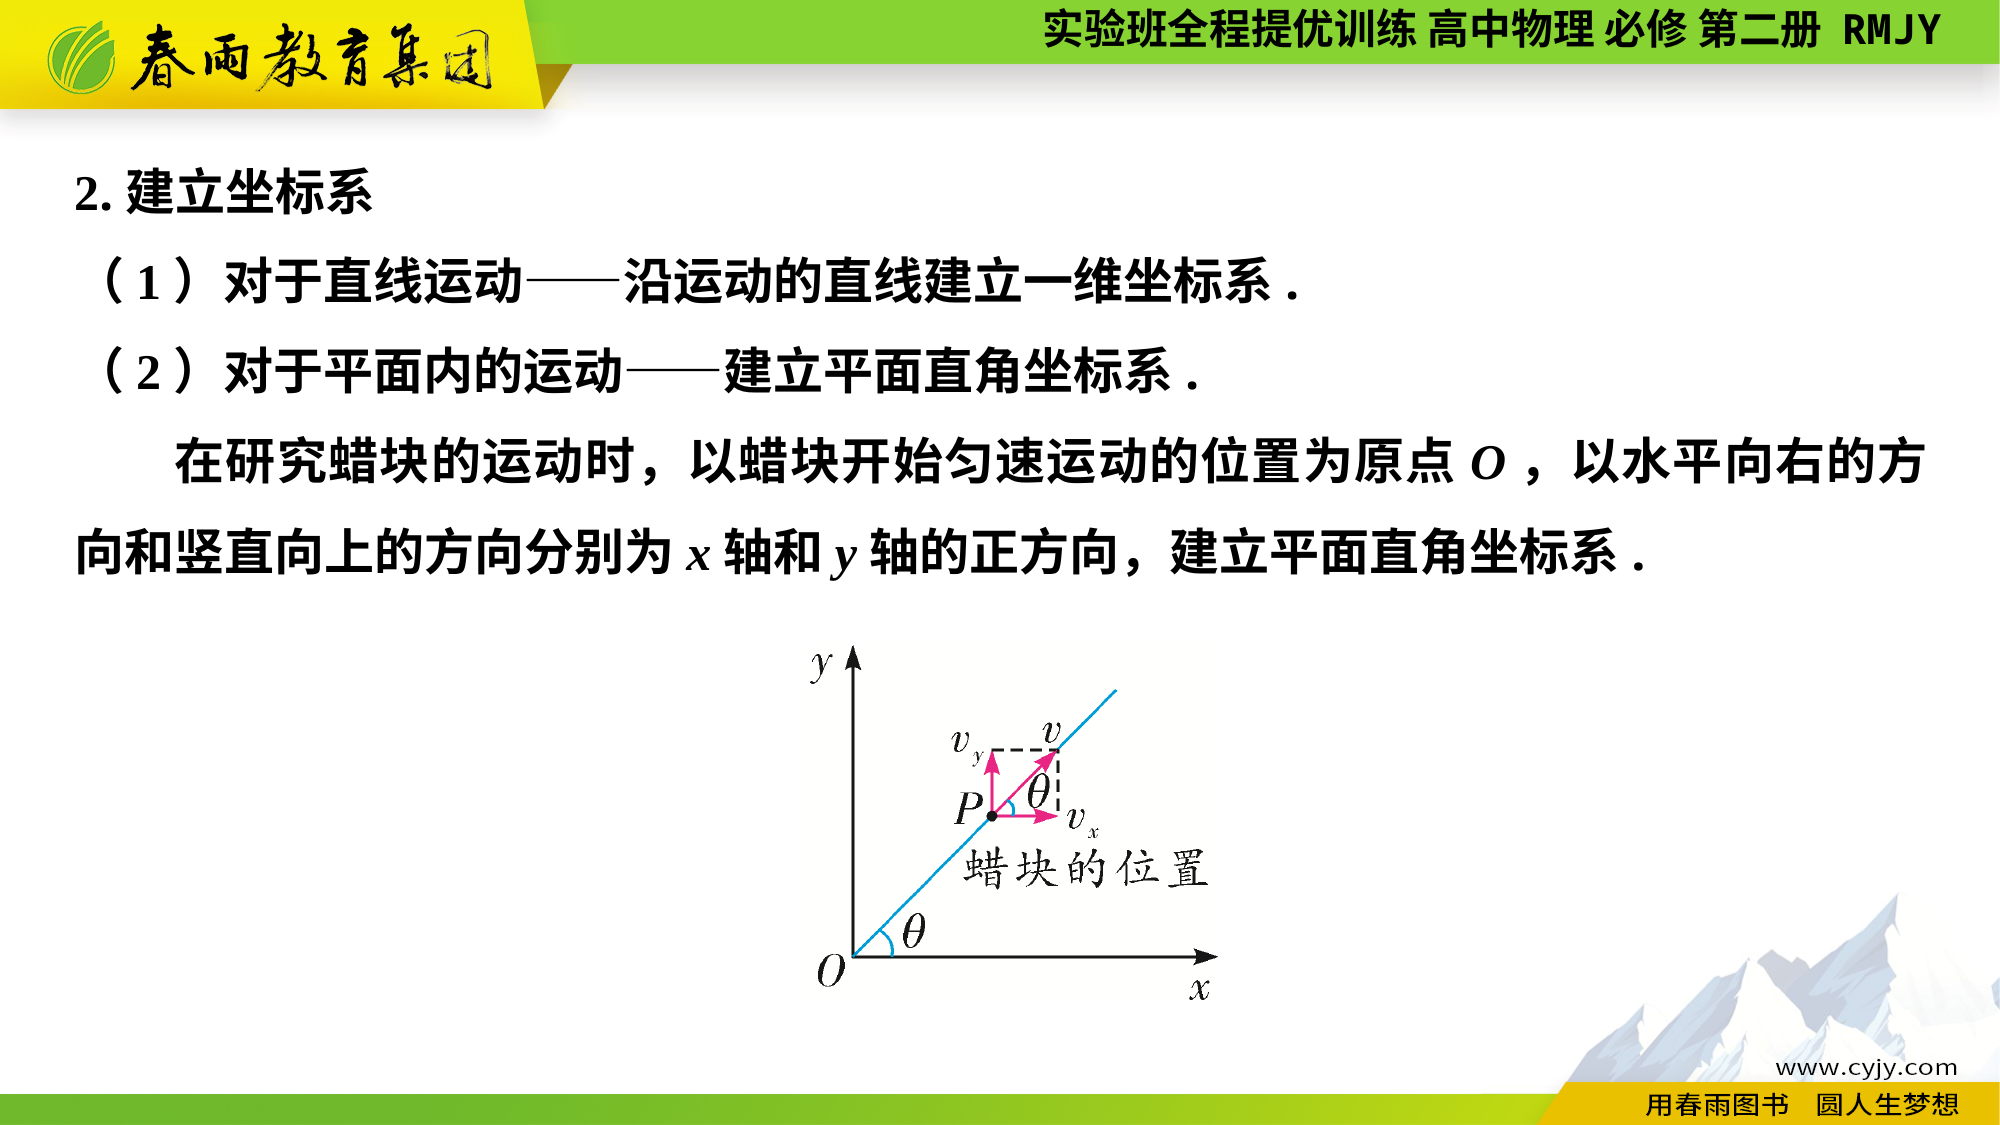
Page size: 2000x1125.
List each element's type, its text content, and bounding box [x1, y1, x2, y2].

list 2.建立坐标系 （1）对于直线运动——沿运动的直线建立一维坐标系. （2）对于平面内的运动——建立平面直角坐标系. 在研究蜡块的运动时，以蜡块开始匀速运动的位置为原点O，以水平向右的方向和竖直向上的方向分别为x轴和y轴的正方向，建立平面直角坐标系. [59, 122, 1944, 581]
picture [0, 0, 2000, 1125]
